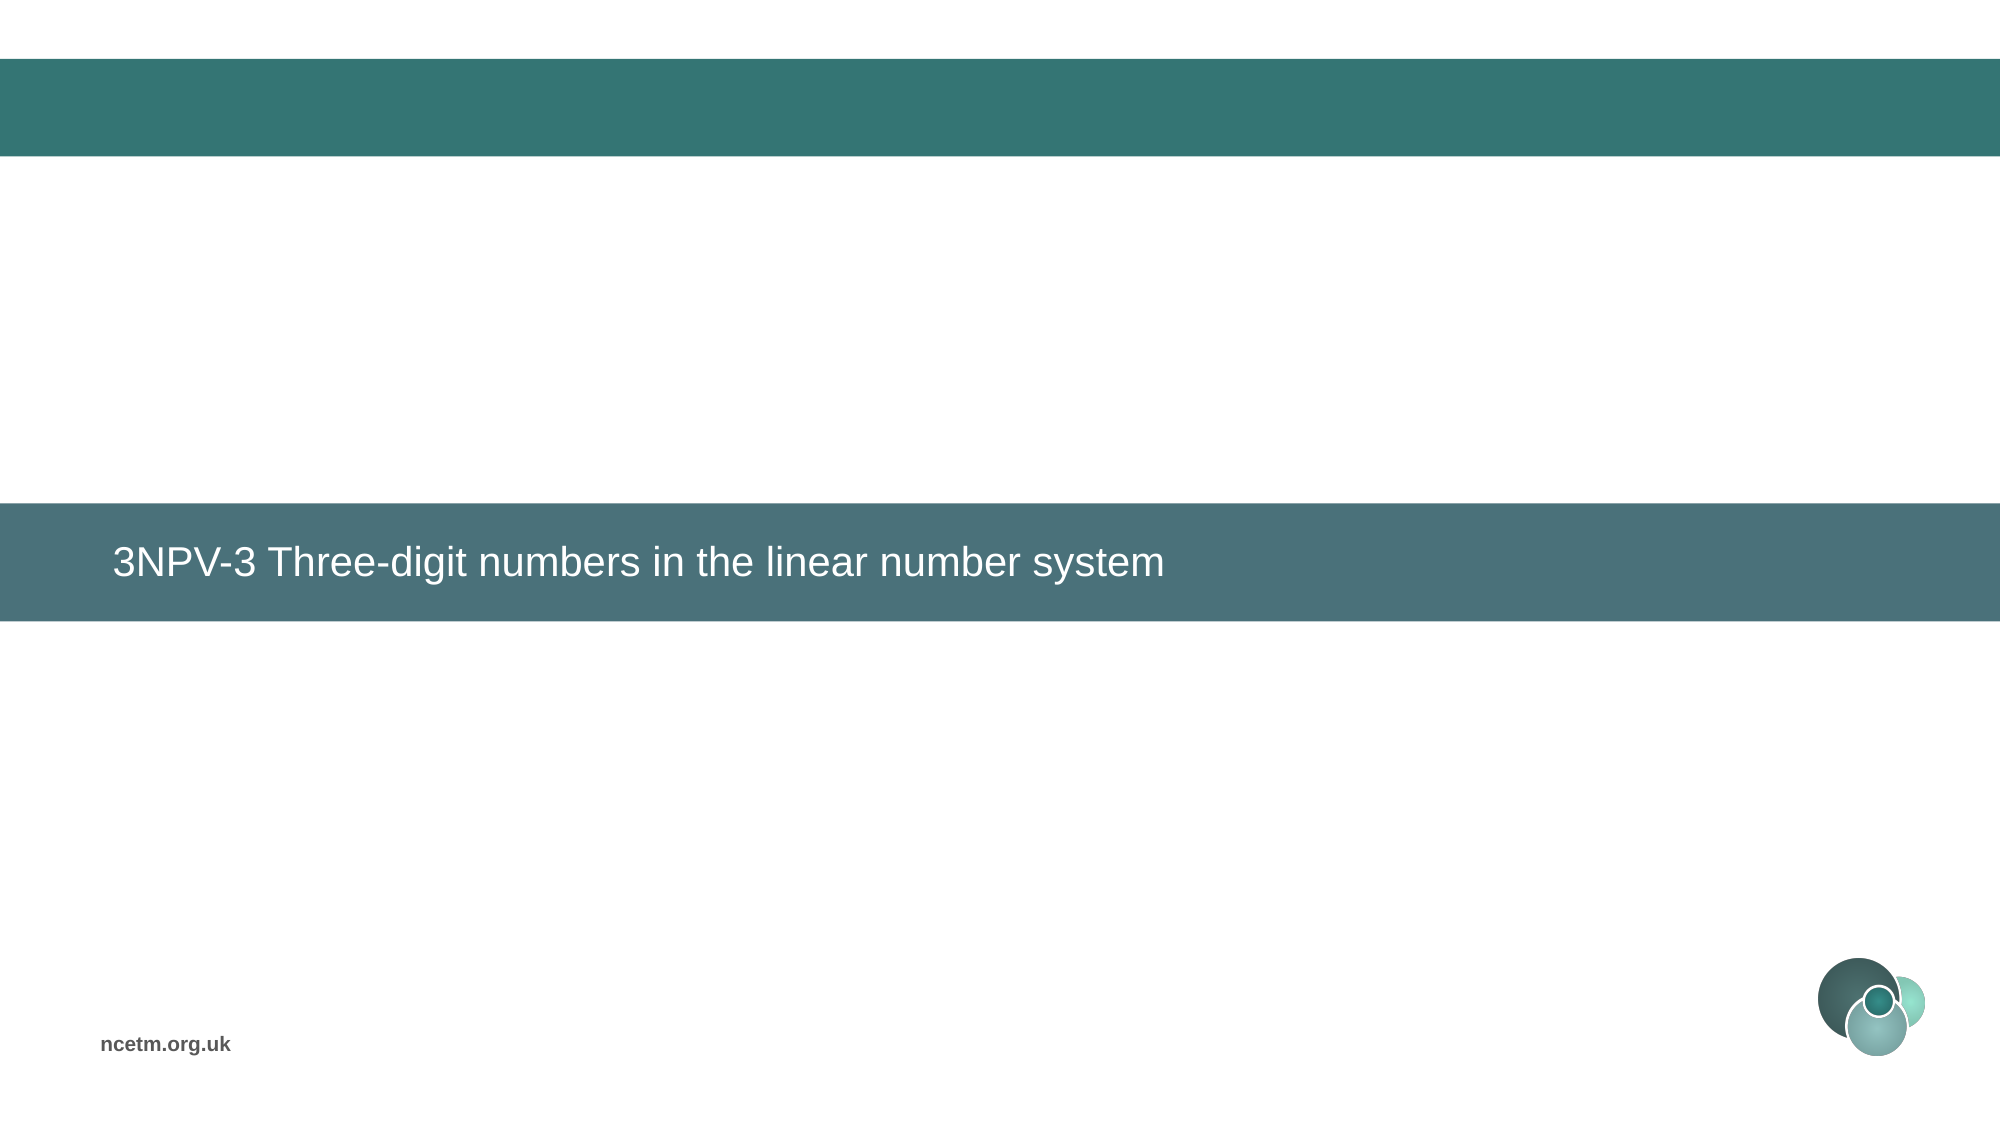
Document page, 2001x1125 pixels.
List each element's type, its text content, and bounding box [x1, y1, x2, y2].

text_box [0, 503, 2000, 622]
text_box 3NPV-3 Three-digit numbers in the linear number system [97, 527, 1945, 598]
picture [1818, 958, 1925, 1056]
